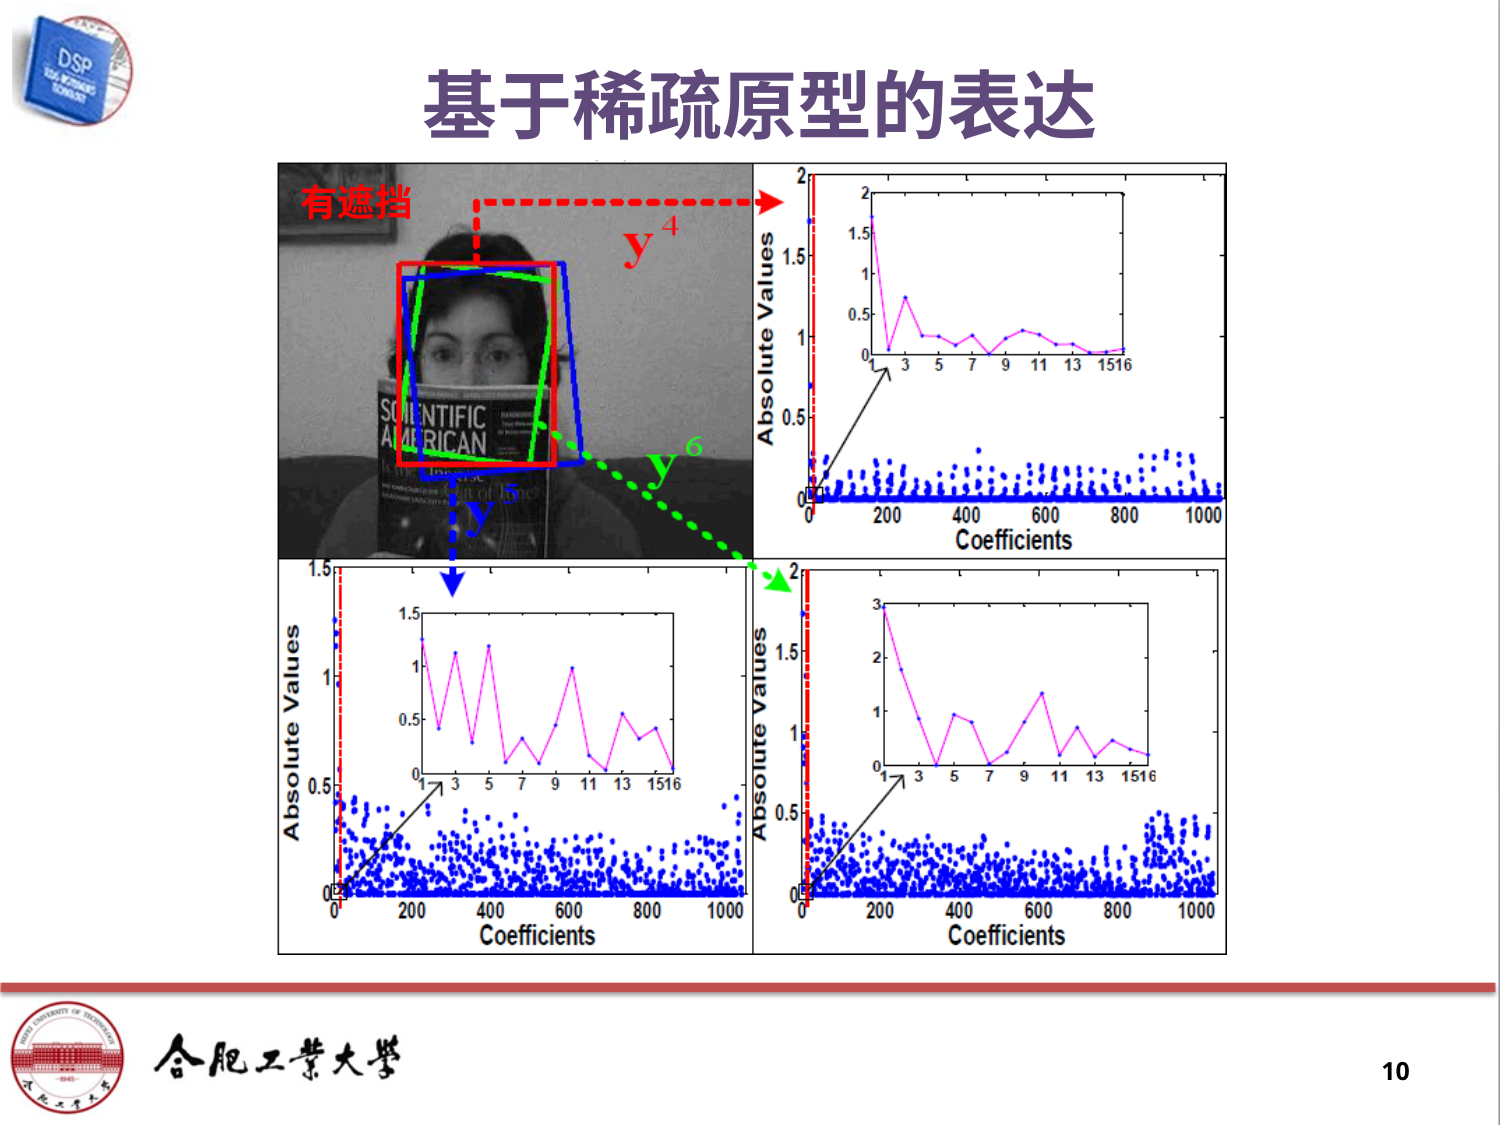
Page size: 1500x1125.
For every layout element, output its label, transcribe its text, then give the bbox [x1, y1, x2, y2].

picture [0, 0, 1500, 1125]
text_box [274, 160, 1227, 955]
slide_number 10 [1074, 1042, 1425, 1103]
text_box 基于稀疏原型的表达 [85, 50, 1436, 156]
